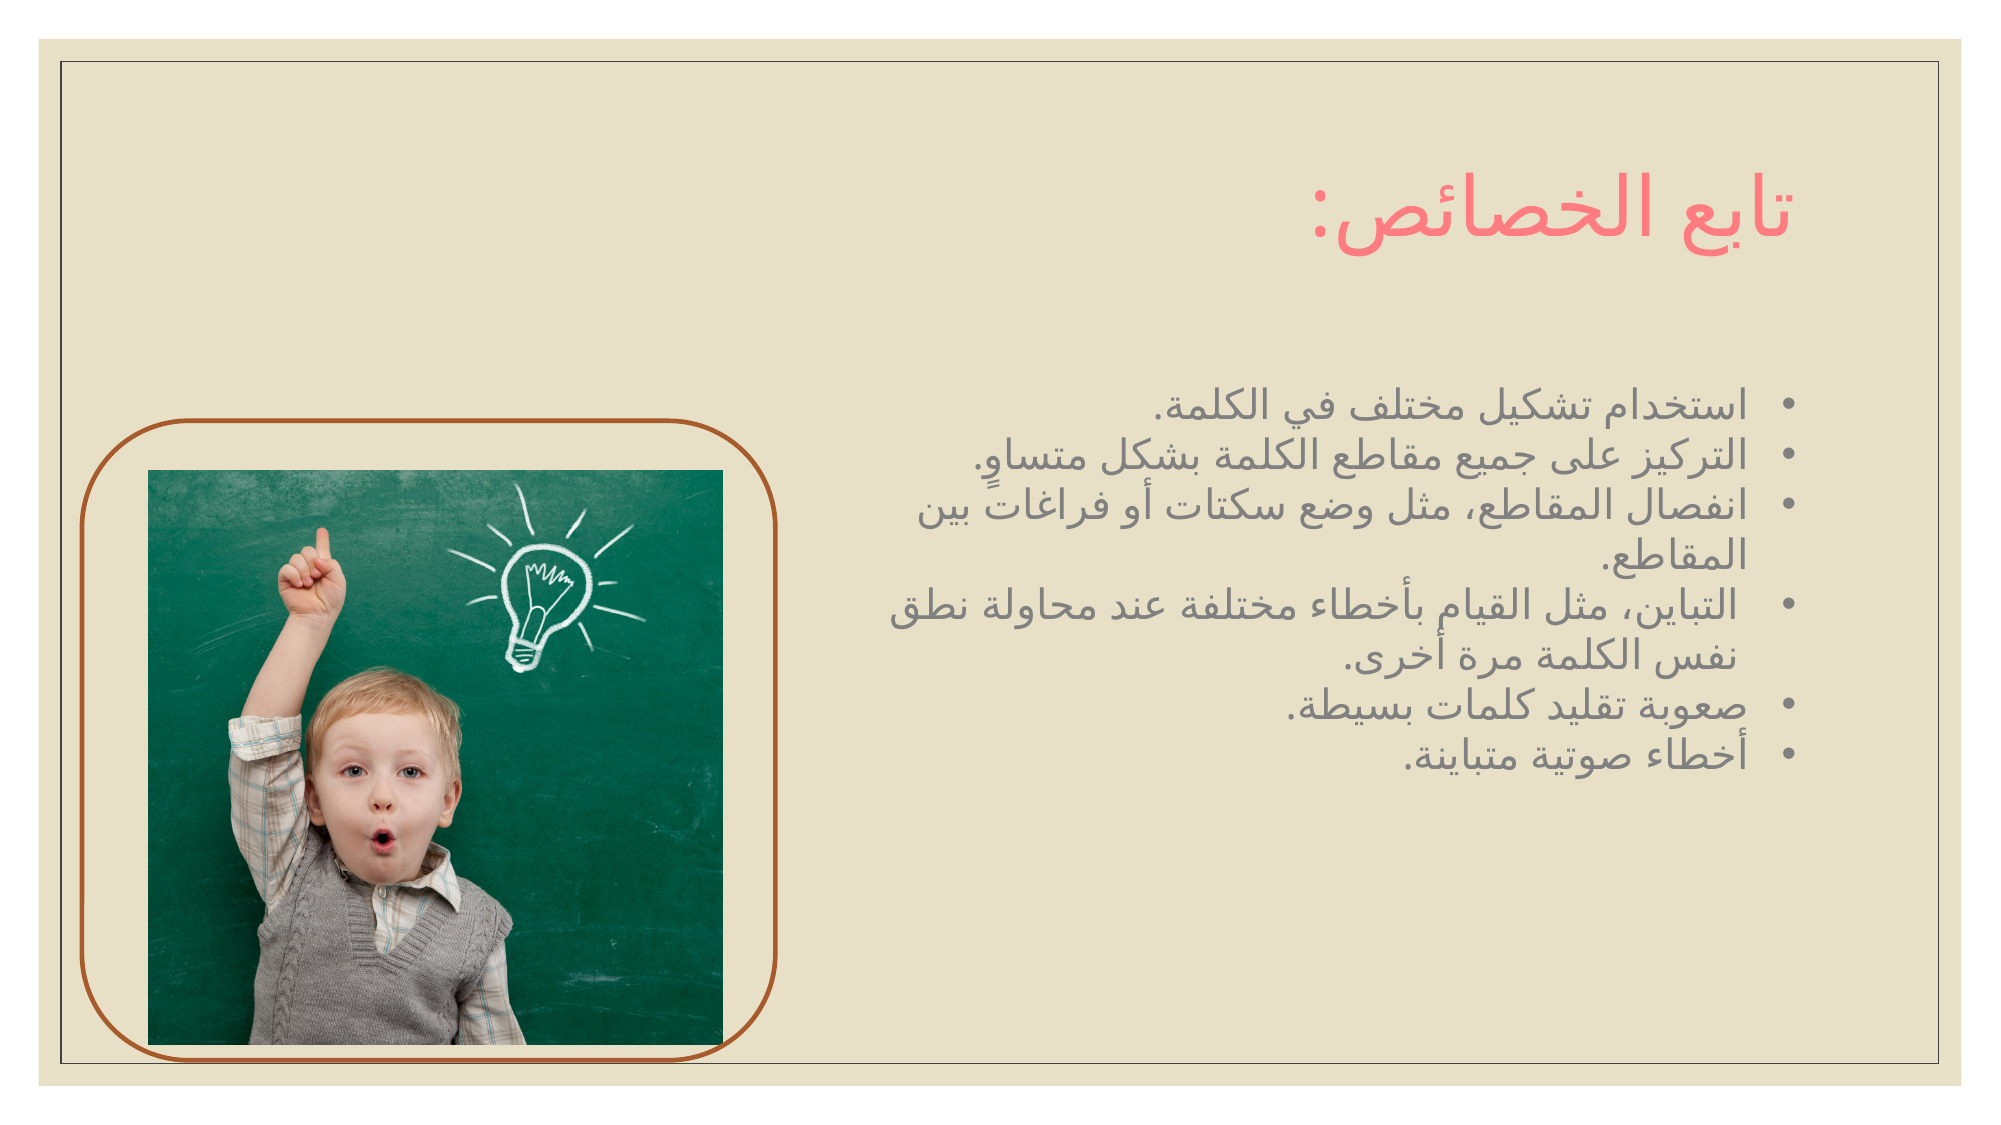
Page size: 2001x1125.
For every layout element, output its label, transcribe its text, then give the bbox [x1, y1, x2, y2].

text_box [80, 419, 777, 1062]
text_box استخدام تشكيل مختلف في الكلمة. التركيز على جميع مقاطع الكلمة بشكل متساوٍ. انفصال المقاطع، مثل وضع سكتات أو فراغات بين المقاطع. التباين، مثل القيام بأخطاء مختلفة عند محاولة نطق نفس الكلمة مرة أخرى. صعوبة تقليد كلمات بسيطة. أخطاء صوتية متباينة. [810, 370, 1811, 786]
picture [147, 470, 723, 1045]
text_box تابع الخصائص: [1073, 145, 1811, 261]
